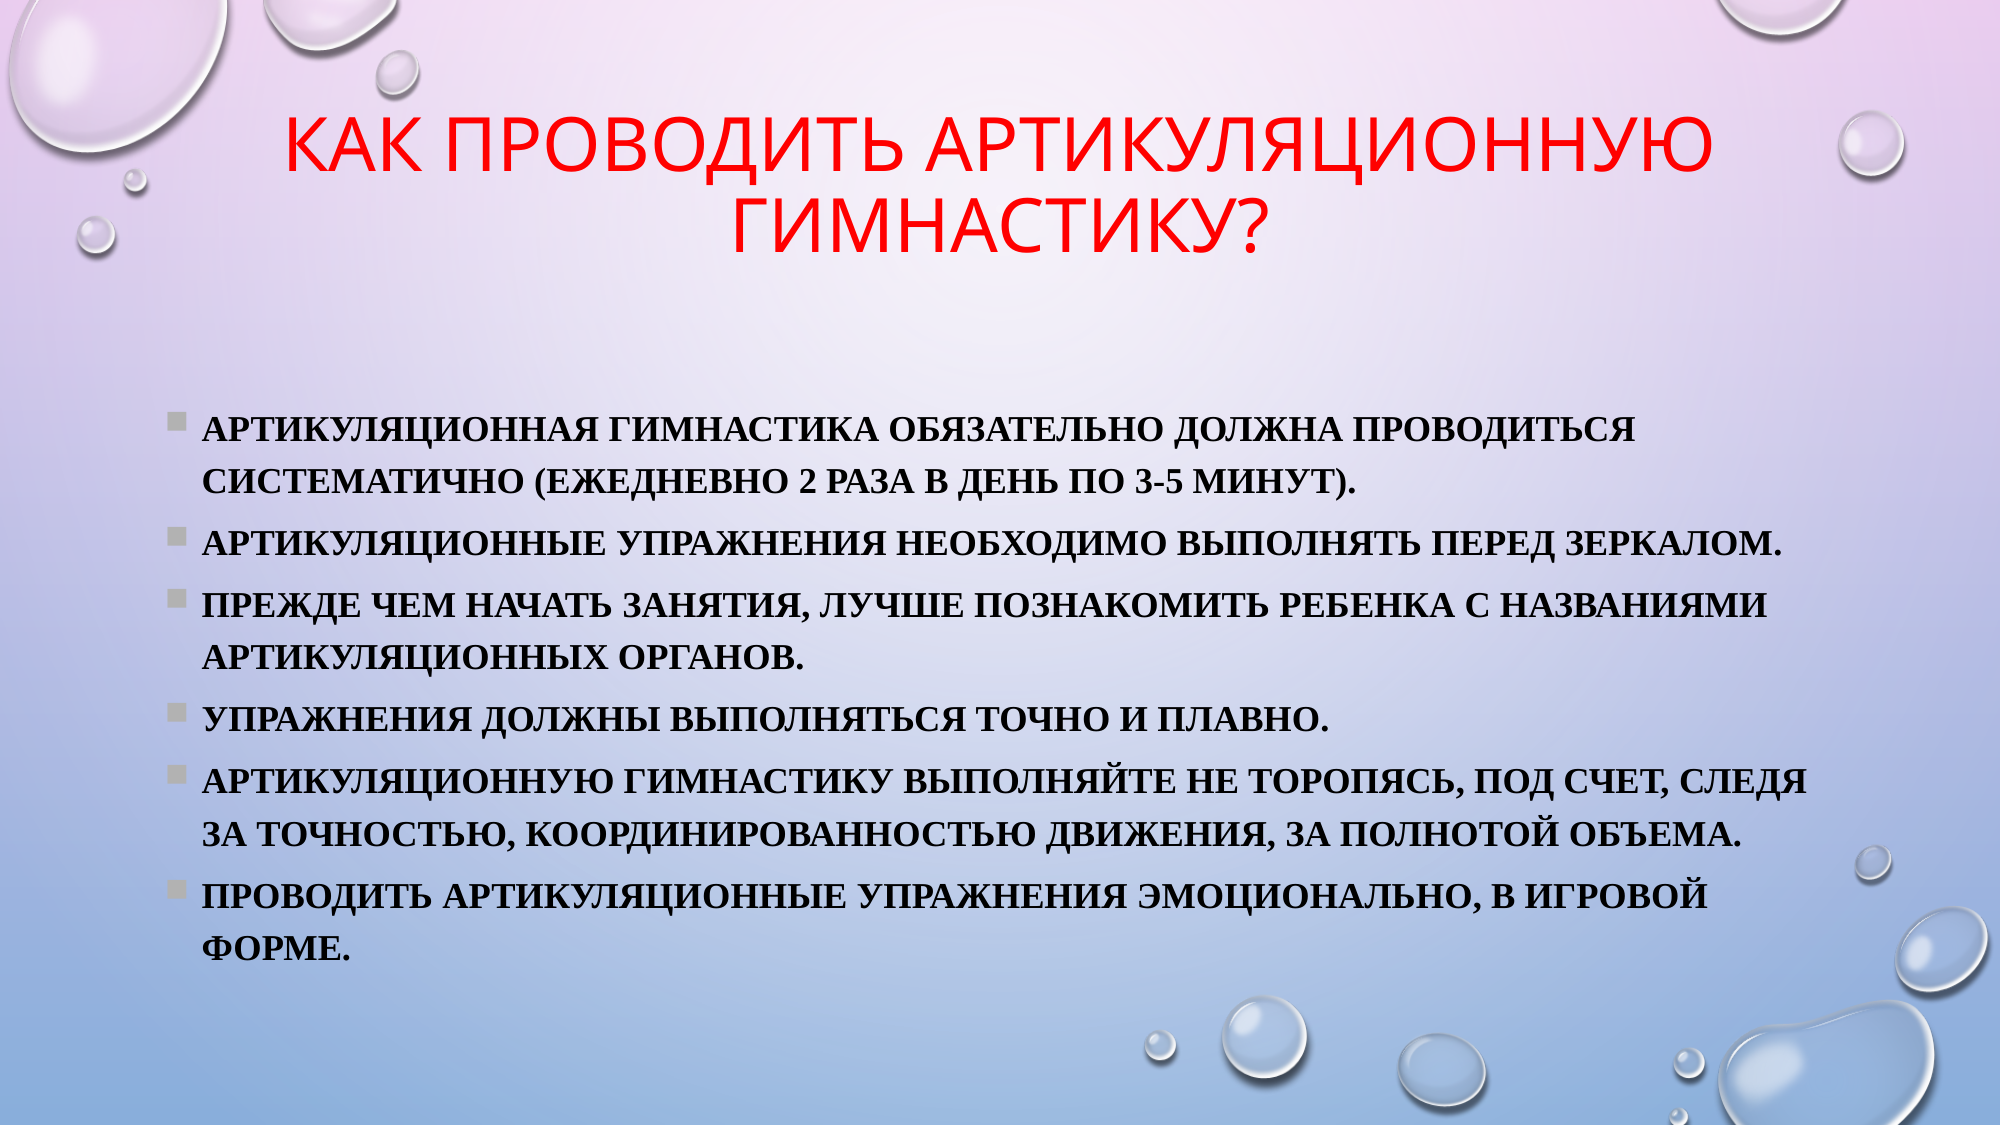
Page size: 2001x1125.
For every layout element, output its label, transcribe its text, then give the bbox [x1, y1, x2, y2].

list Артикуляционная гимнастика обязательно должна проводиться систематично (ежедневно 2 раза в день по 3-5 минут). Артикуляционные упражнения необходимо выполнять перед зеркалом. Прежде чем начать занятия, лучше познакомить ребенка с названиями артикуляционных органов. Упражнения должны выполняться точно и плавно. Артикуляционную гимнастику выполняйте не торопясь, под счет, следя за точностью, координированностью движения, за полнотой объема. Проводить артикуляционные упражнения эмоционально, в игровой форме. [149, 388, 1850, 1039]
title Как проводить артикуляционную гимнастику? [149, 101, 1851, 364]
picture [0, 0, 2000, 1125]
